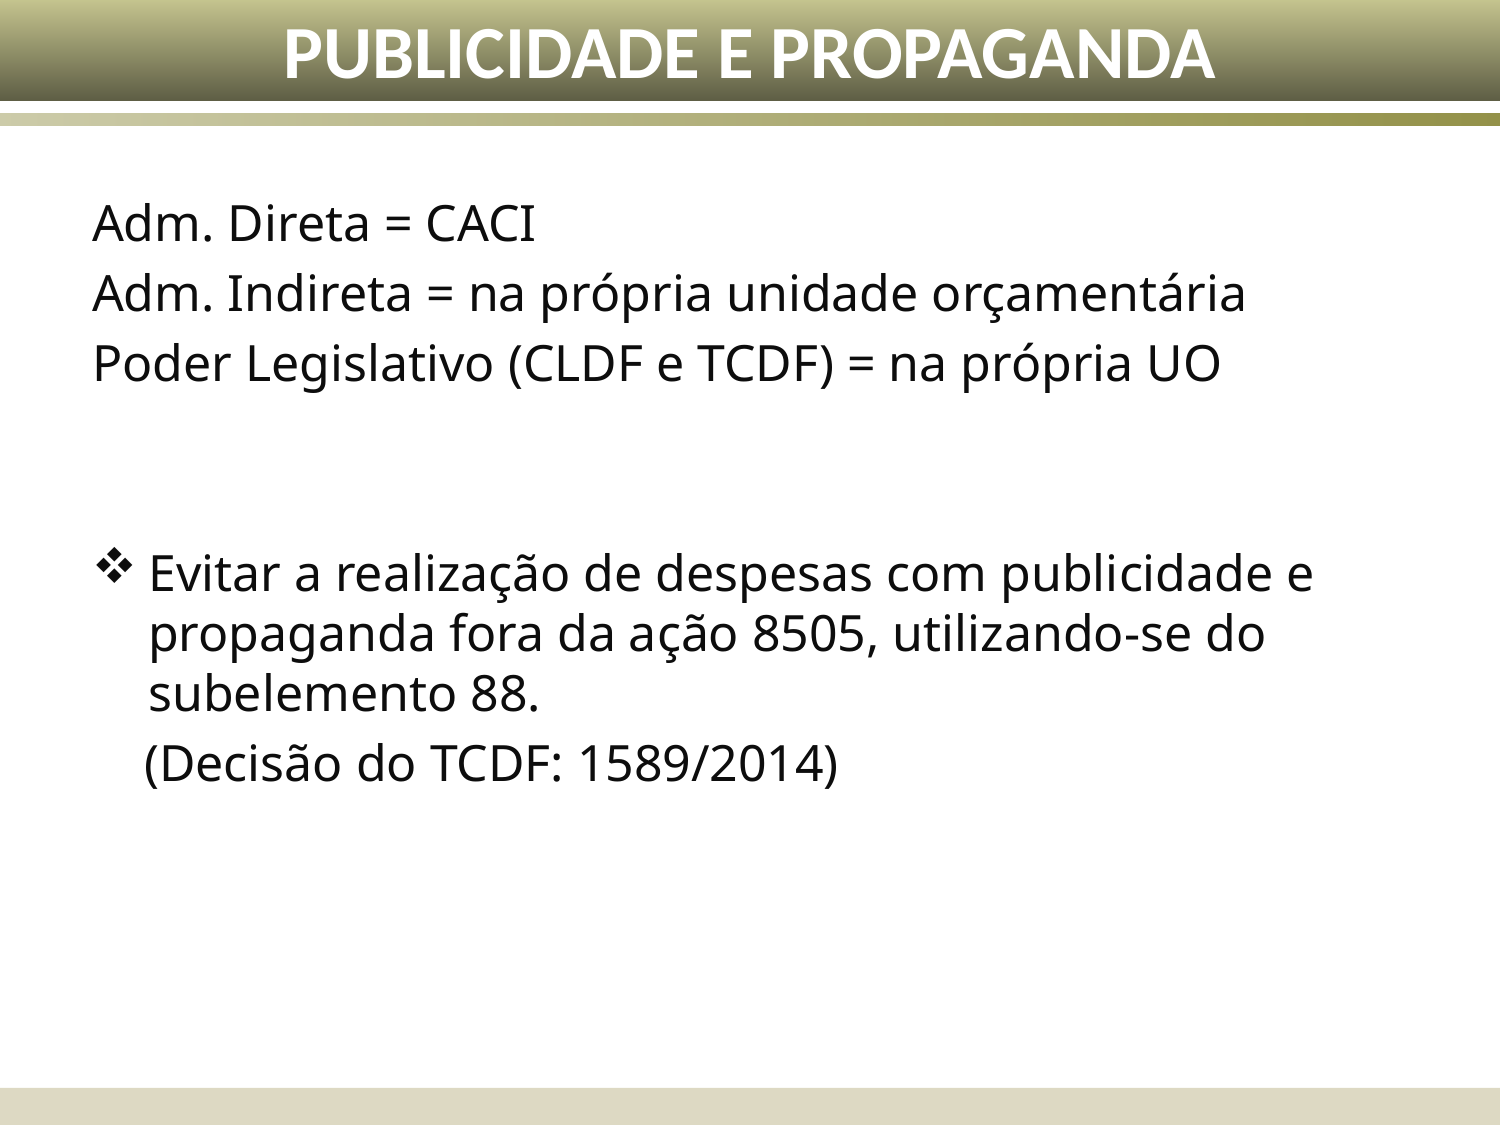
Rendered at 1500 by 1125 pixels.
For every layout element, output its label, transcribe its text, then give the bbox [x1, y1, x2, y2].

text_box PUBLICIDADE E PROPAGANDA [0, 0, 1500, 101]
text_box [0, 1087, 1500, 1125]
text_box [0, 113, 1500, 126]
text_box Adm. Direta = CACI Adm. Indireta = na própria unidade orçamentária Poder Legislativo (CLDF e TCDF) = na própria UO Evitar a realização de despesas com publicidade e propaganda fora da ação 8505, utilizando-se do subelemento 88. (Decisão do TCDF: 1589/2014) [61, 184, 1439, 1010]
